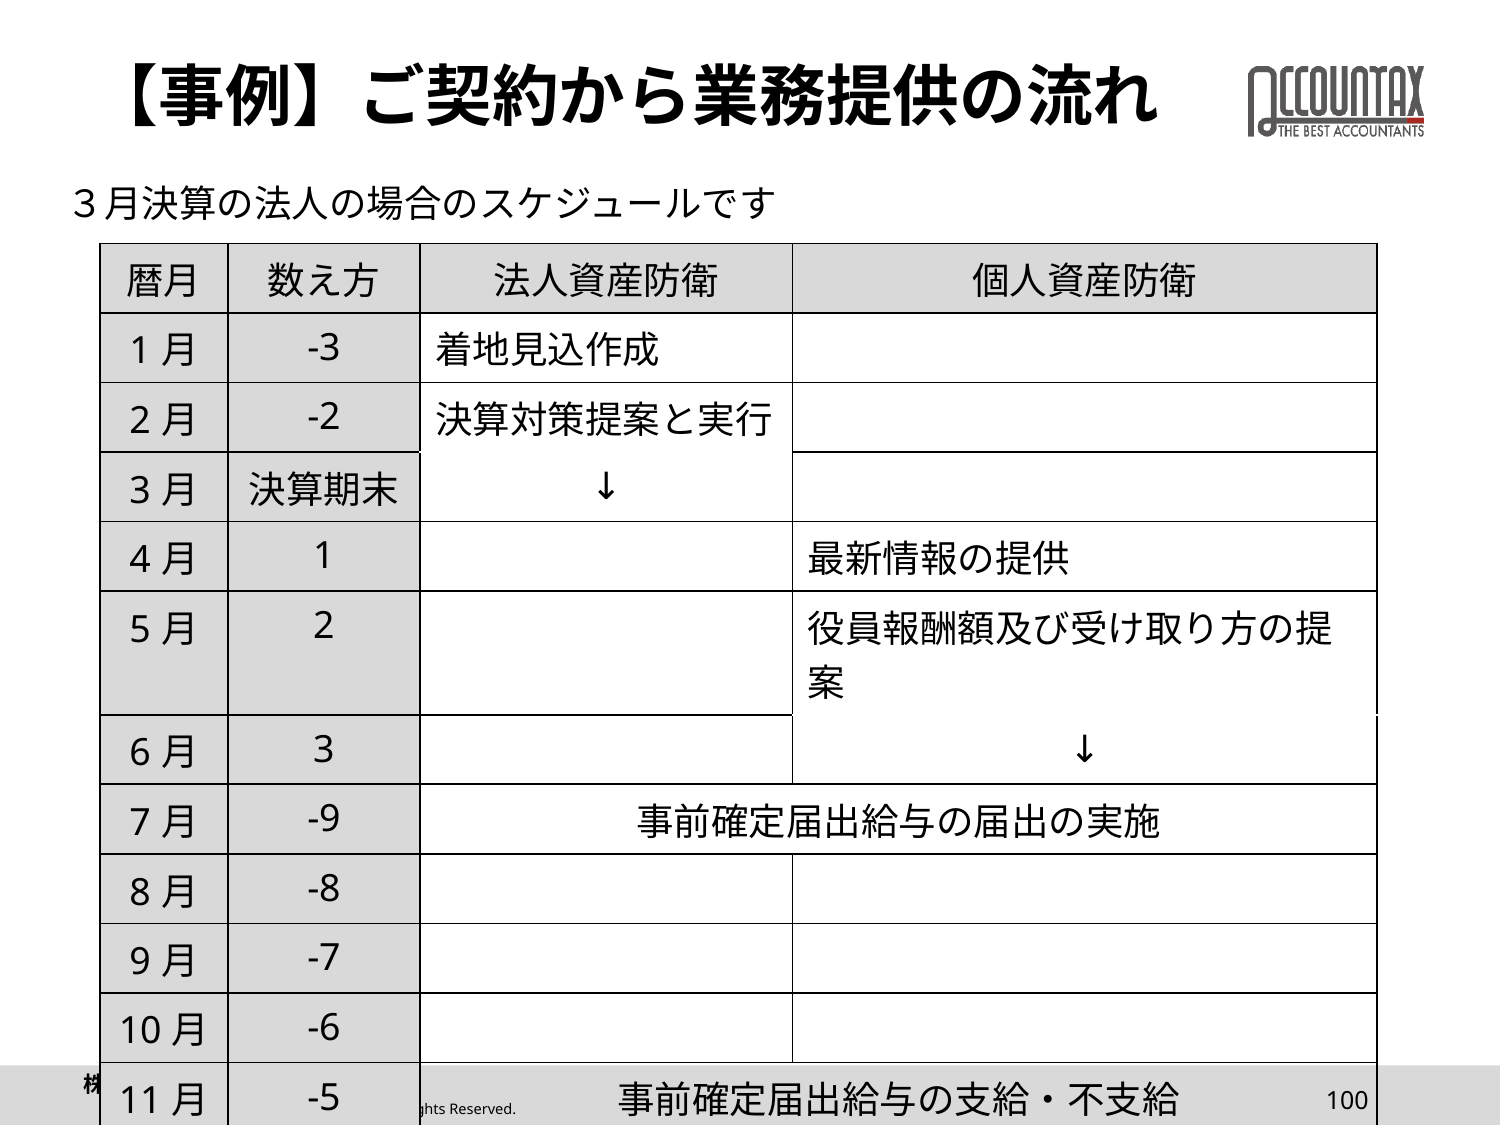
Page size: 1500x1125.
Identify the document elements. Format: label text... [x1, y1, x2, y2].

table_cell [421, 522, 792, 590]
table_cell 2月 [101, 383, 227, 451]
table_cell 決算対策提案と実行 [421, 383, 792, 451]
table_cell 6月 [101, 716, 227, 783]
table_cell 役員報酬額及び受け取り方の提案 [793, 592, 1376, 714]
table_cell 3月 [101, 453, 227, 521]
table_cell 10月 [101, 994, 227, 1062]
table_cell 決算期末 [229, 453, 419, 521]
table_cell -8 [229, 855, 419, 923]
table_cell -5 [229, 1063, 419, 1125]
table_header 暦月 [101, 244, 227, 312]
table_cell 事前確定届出給与の支給・不支給 [421, 1063, 1376, 1125]
table_cell 8月 [101, 855, 227, 923]
table_cell 1 [229, 522, 419, 590]
table_cell [793, 453, 1376, 521]
table_cell 1月 [101, 314, 227, 382]
table_cell 4月 [101, 522, 227, 590]
table_header 法人資産防衛 [421, 244, 792, 312]
table_cell -2 [229, 383, 419, 451]
title 【事例】ご契約から業務提供の流れ [76, 31, 1353, 157]
table_cell ↓ [421, 453, 792, 521]
table_cell [793, 383, 1376, 451]
table_cell [421, 716, 792, 783]
table_cell [421, 924, 792, 992]
table_cell -9 [229, 785, 419, 853]
table_cell 2 [229, 592, 419, 714]
slide_number 100 [1269, 1077, 1425, 1125]
table_cell 最新情報の提供 [793, 522, 1376, 590]
table_cell 事前確定届出給与の届出の実施 [421, 785, 1376, 853]
table_cell 11月 [101, 1063, 227, 1125]
table_cell 9月 [101, 924, 227, 992]
table_cell 3 [229, 716, 419, 783]
table_cell 5月 [101, 592, 227, 714]
table_cell -6 [229, 994, 419, 1062]
table_cell -7 [229, 924, 419, 992]
table_cell -3 [229, 314, 419, 382]
picture [1353, 66, 1424, 137]
table_cell [421, 592, 792, 714]
table_cell [421, 994, 792, 1062]
table_cell [793, 924, 1376, 992]
text_box ３月決算の法人の場合のスケジュールです [52, 172, 792, 233]
table_header 数え方 [229, 244, 419, 312]
table_cell 着地見込作成 [421, 314, 792, 382]
table_cell [421, 855, 792, 923]
table_cell ↓ [793, 716, 1376, 783]
table_cell [793, 994, 1376, 1062]
table_cell 7月 [101, 785, 227, 853]
table_cell [793, 314, 1376, 382]
table_header 個人資産防衛 [793, 244, 1376, 312]
table_cell [793, 855, 1376, 923]
